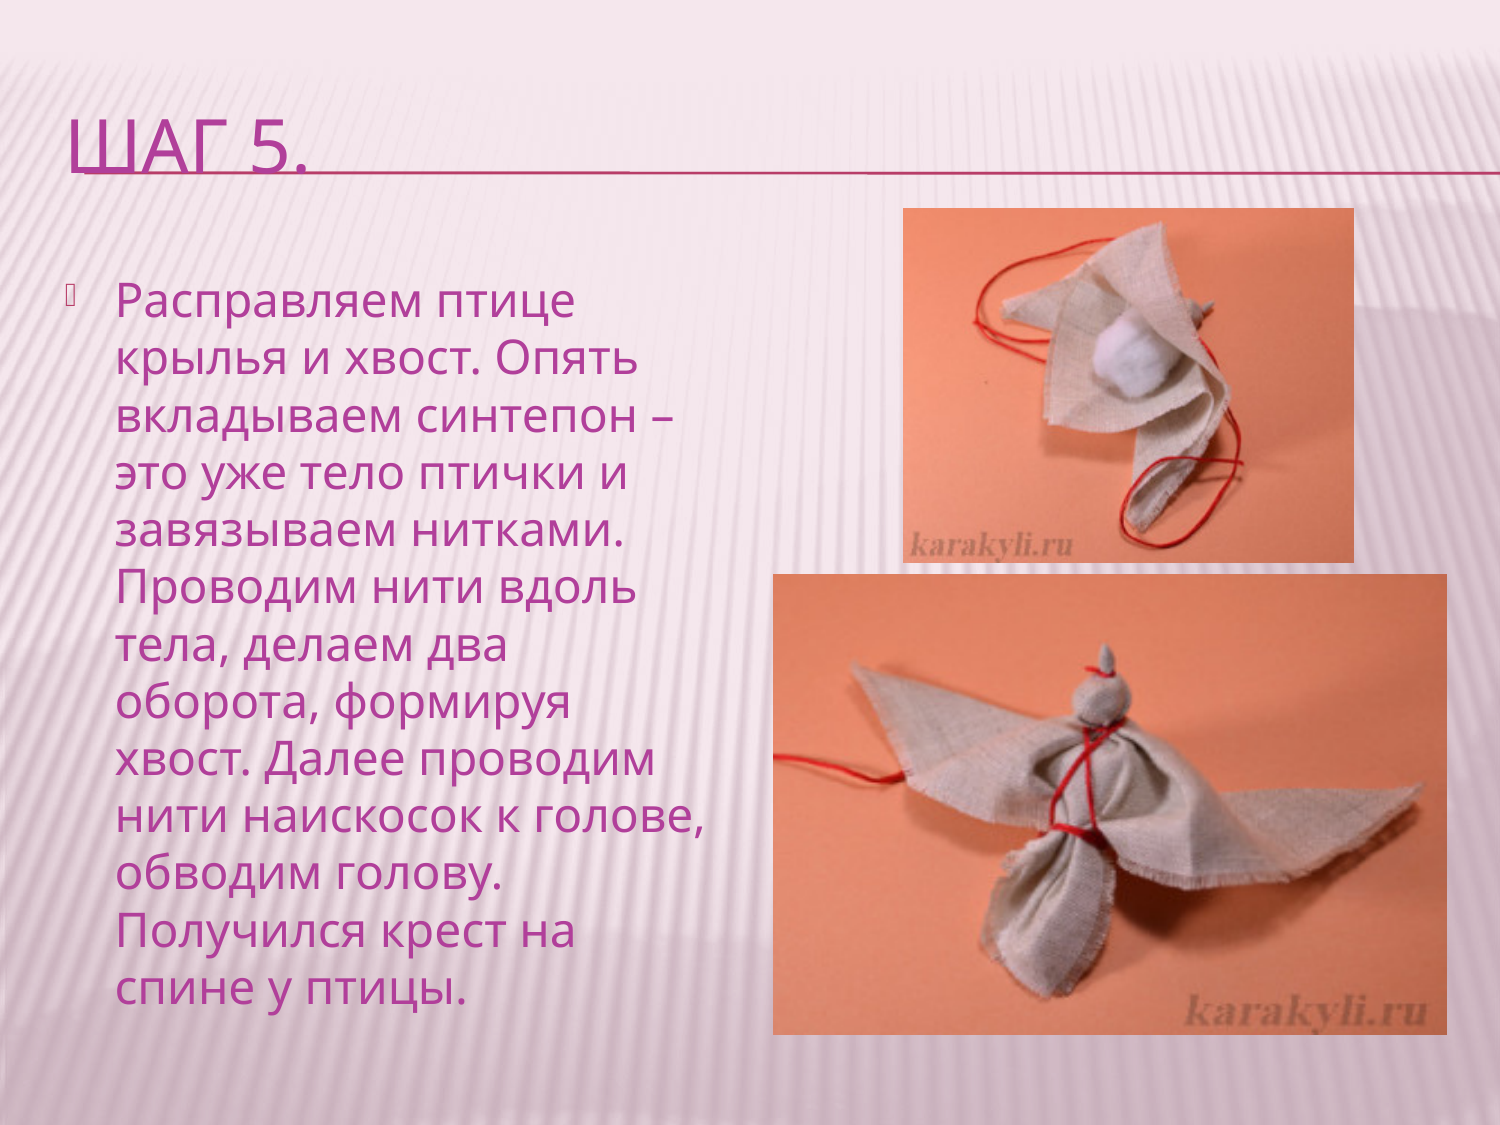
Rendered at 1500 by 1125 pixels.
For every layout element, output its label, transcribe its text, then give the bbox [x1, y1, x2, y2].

title Шаг 5. [49, 75, 1475, 213]
list Расправляем птице крылья и хвост. Опять вкладываем синтепон – это уже тело птички и завязываем нитками. Проводим нити вдоль тела, делаем два оборота, формируя хвост. Далее проводим нити наискосок к голове, обводим голову. Получился крест на спине у птицы. [50, 262, 738, 1038]
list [903, 207, 1354, 563]
picture [773, 573, 1448, 1036]
